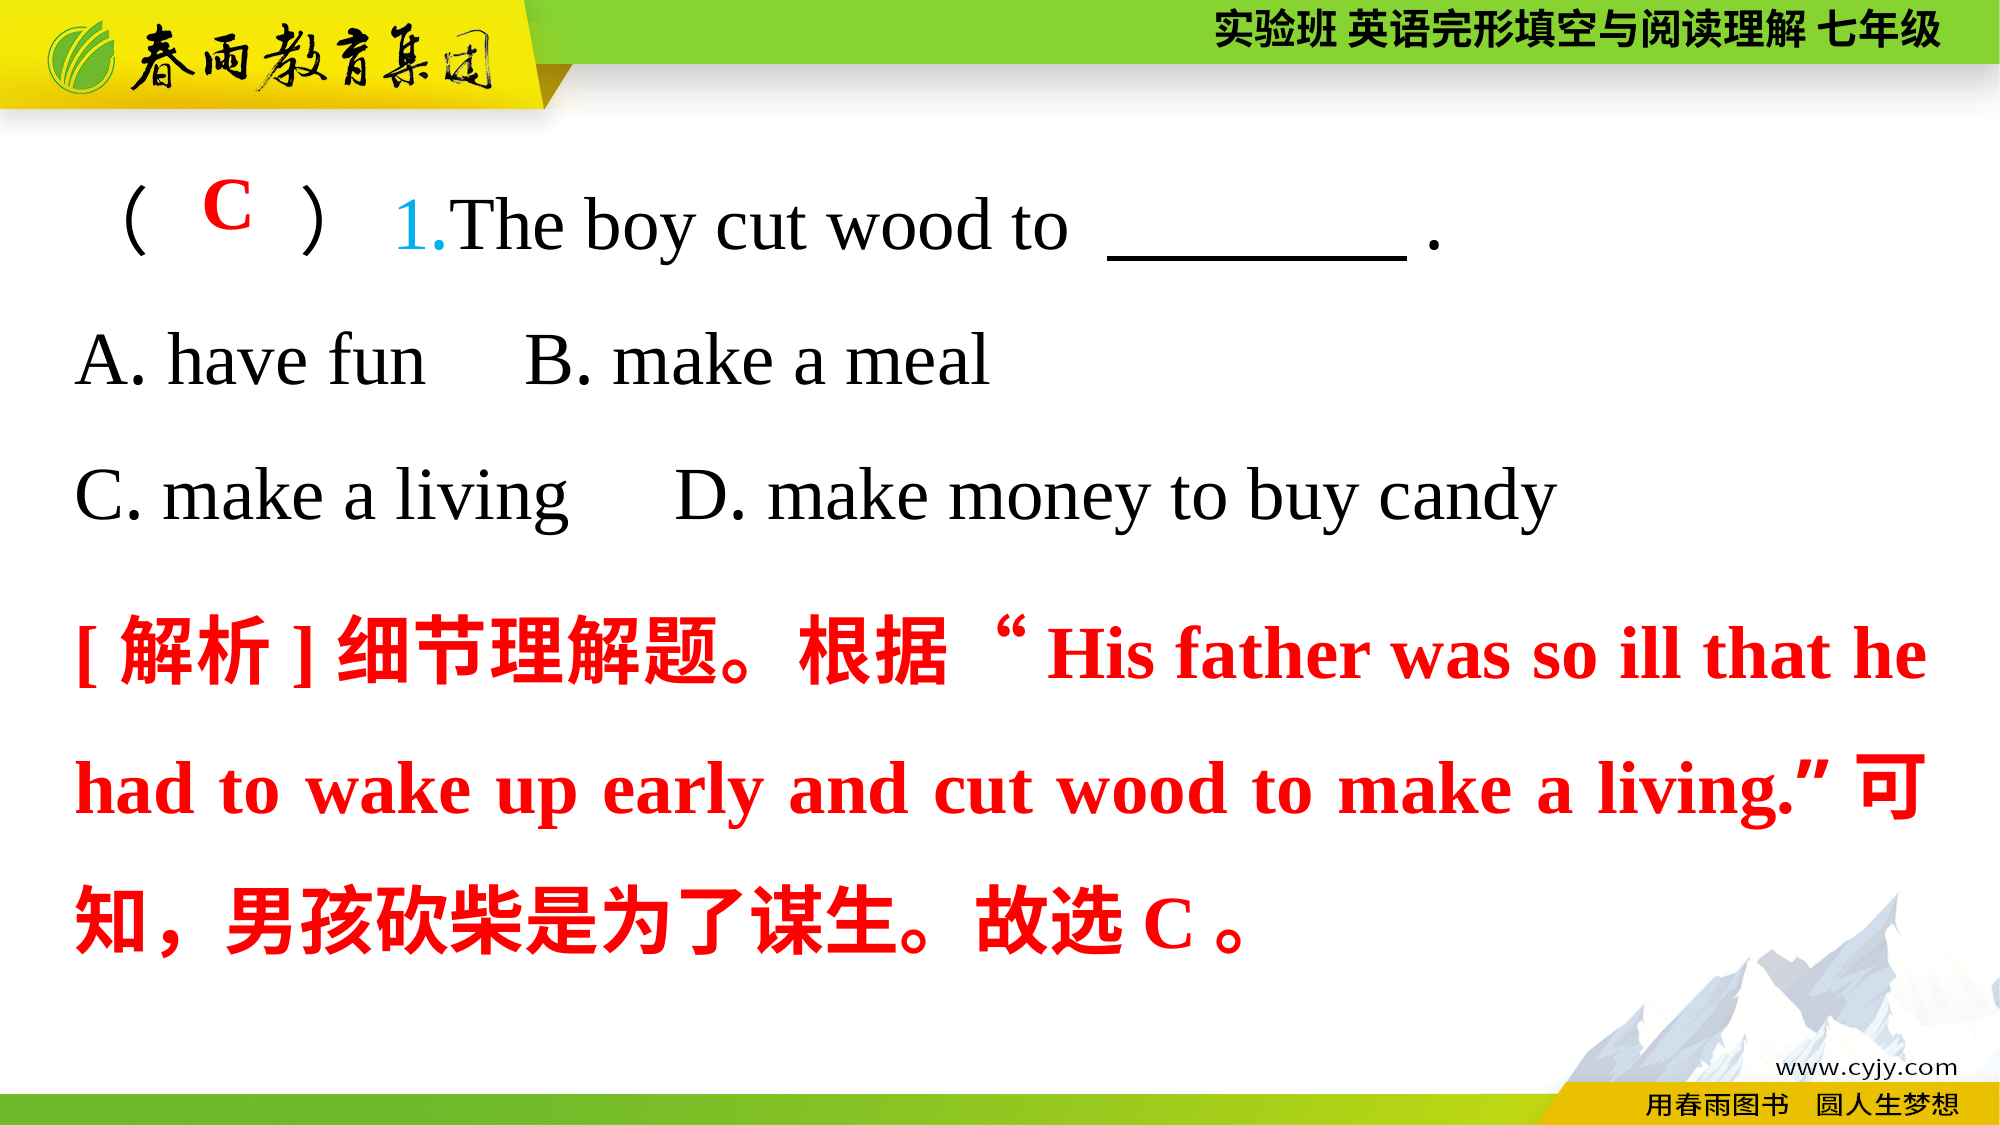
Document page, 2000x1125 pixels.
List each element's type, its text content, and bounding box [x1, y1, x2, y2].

picture [0, 0, 2000, 1125]
text_box C [186, 146, 271, 252]
list （ ）1.The boy cut wood to . A. have fun B. make a meal C. make a living D. make money to buy candy [59, 122, 1944, 547]
text_box [解析]细节理解题。根据“His father was so ill that he had to wake up early and cut wood to make a living.”可知，男孩砍柴是为了谋生。故选C。 [59, 550, 1944, 971]
